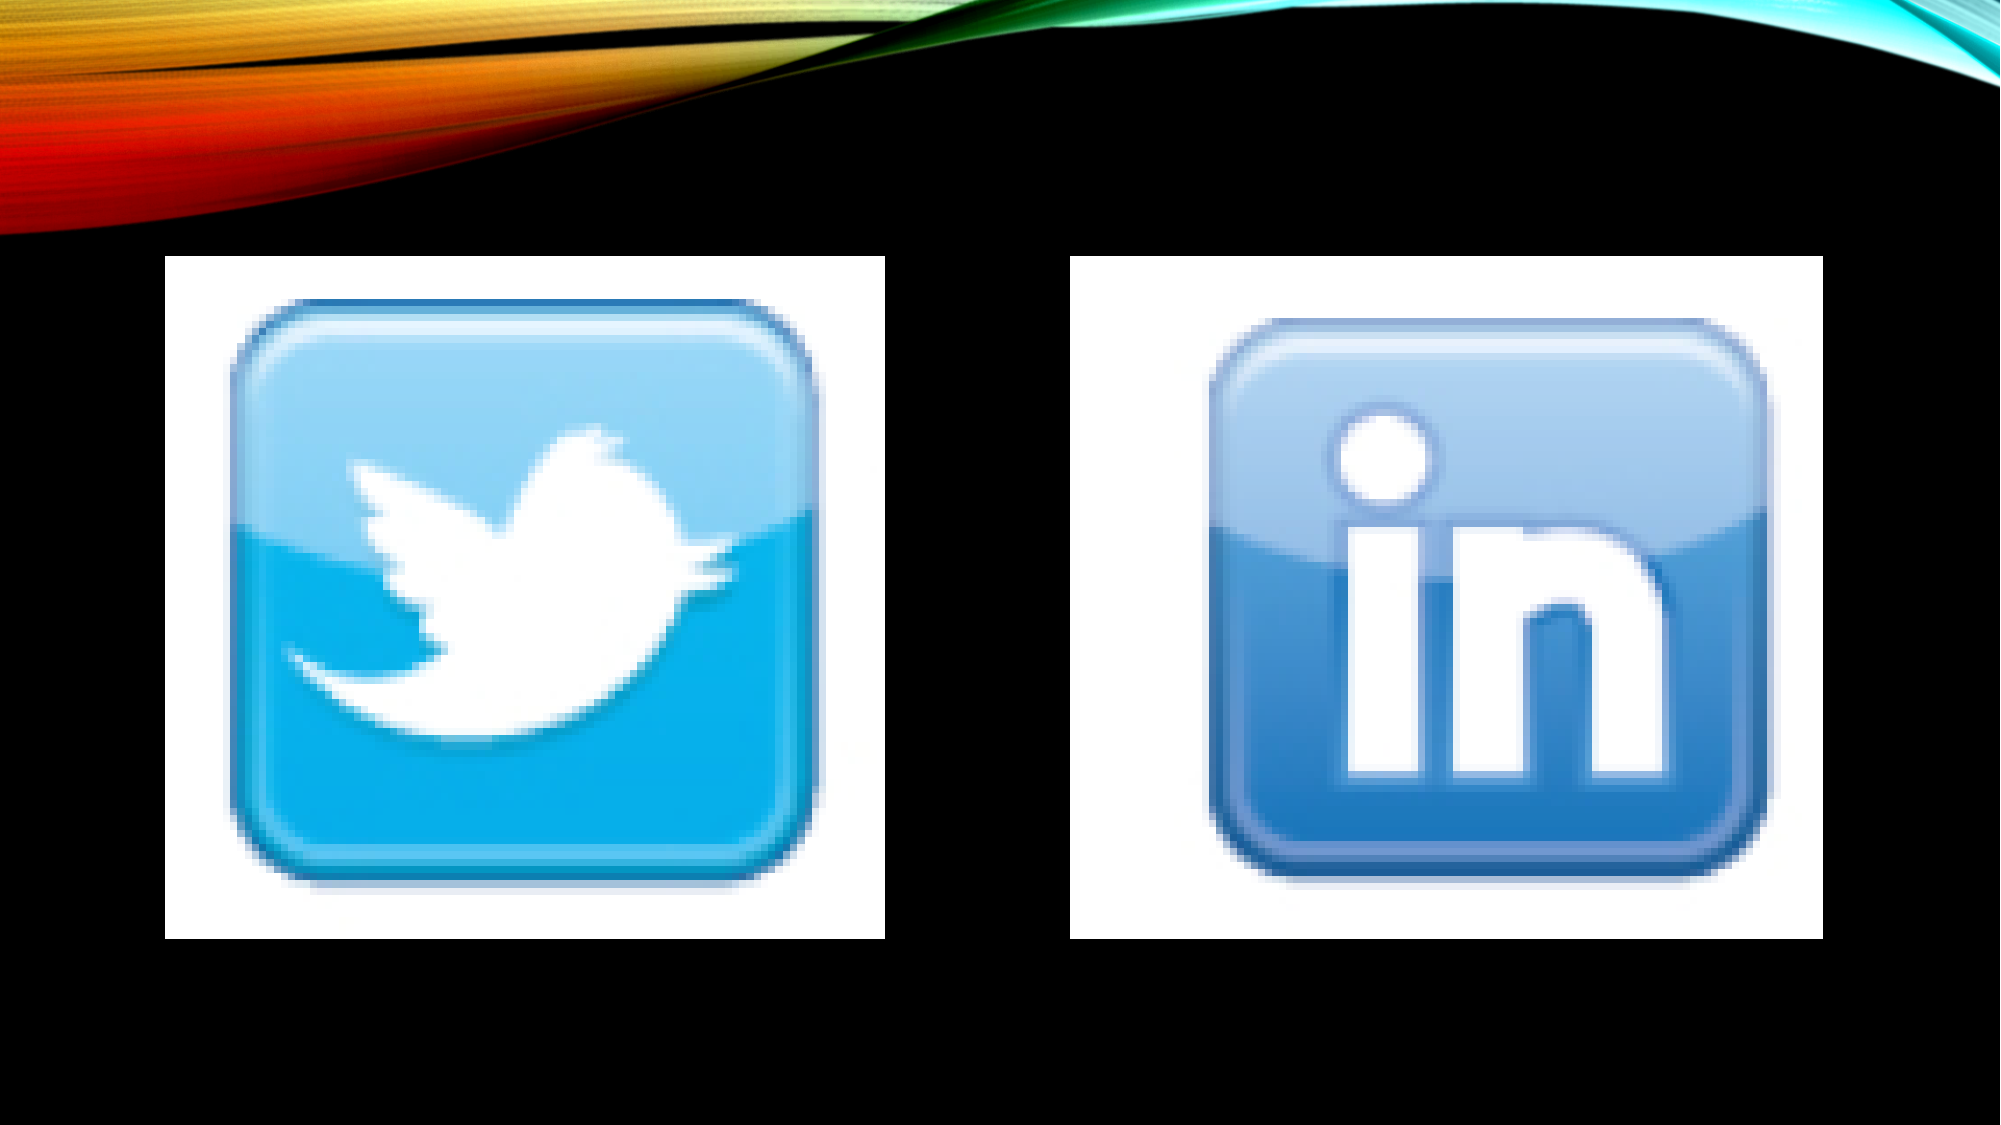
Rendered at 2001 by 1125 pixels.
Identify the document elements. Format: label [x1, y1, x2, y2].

picture [165, 255, 885, 940]
picture [0, 0, 2000, 237]
text_box [1069, 255, 1823, 940]
